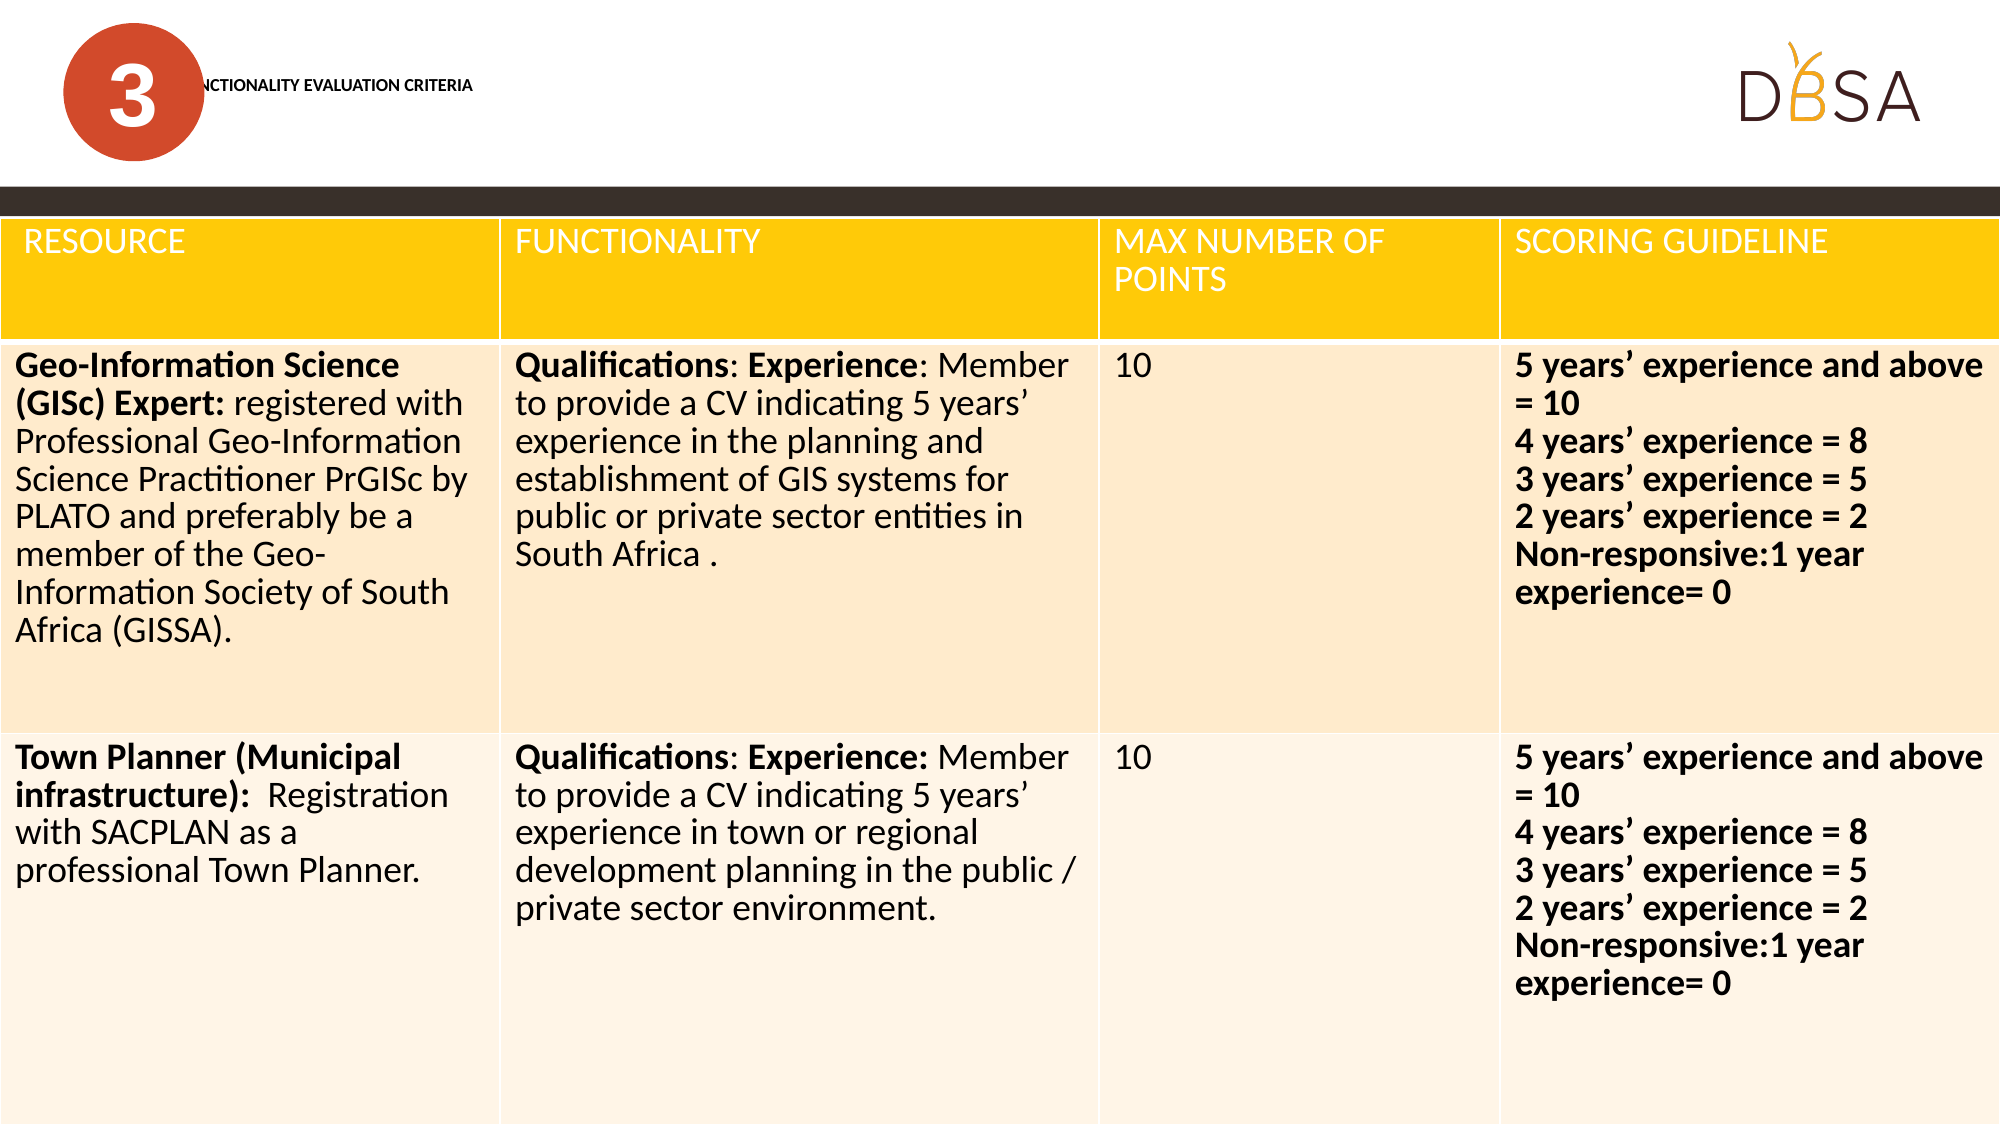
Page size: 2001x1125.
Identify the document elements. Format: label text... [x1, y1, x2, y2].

picture [1693, 21, 1968, 171]
text_box 3 [106, 35, 161, 145]
table_cell 10 [1100, 734, 1499, 1124]
table_header FUNCTIONALITY [501, 219, 1098, 339]
table_header SCORING GUIDELINE [1501, 219, 1999, 339]
table_cell Qualifications: Experience: Member to provide a CV indicating 5 years’ experience in town or regional development planning in the public / private sector environment. [501, 734, 1098, 1124]
table_cell 5 years’ experience and above = 10 4 years’ experience = 8 3 years’ experience = 5 2 years’ experience = 2 Non-responsive:1 year experience= 0 [1501, 345, 1999, 733]
table_cell 10 [1100, 345, 1499, 733]
table_cell Geo-Information Science (GISc) Expert: registered with Professional Geo-Information Science Practitioner PrGISc by PLATO and preferably be a member of the Geo-Information Society of South Africa (GISSA). [1, 345, 499, 733]
table_cell Qualifications: Experience: Member to provide a CV indicating 5 years’ experience in the planning and establishment of GIS systems for public or private sector entities in South Africa . [501, 345, 1098, 733]
text_box [63, 23, 205, 162]
table_header MAX NUMBER OF POINTS [1100, 219, 1499, 339]
table_cell Town Planner (Municipal infrastructure): Registration with SACPLAN as a professional Town Planner. [1, 734, 499, 1124]
title FUNCTIONALITY EVALUATION CRITERIA [163, 28, 1859, 146]
table_header RESOURCE [1, 219, 499, 339]
table_cell 5 years’ experience and above = 10 4 years’ experience = 8 3 years’ experience = 5 2 years’ experience = 2 Non-responsive:1 year experience= 0 [1501, 734, 1999, 1124]
